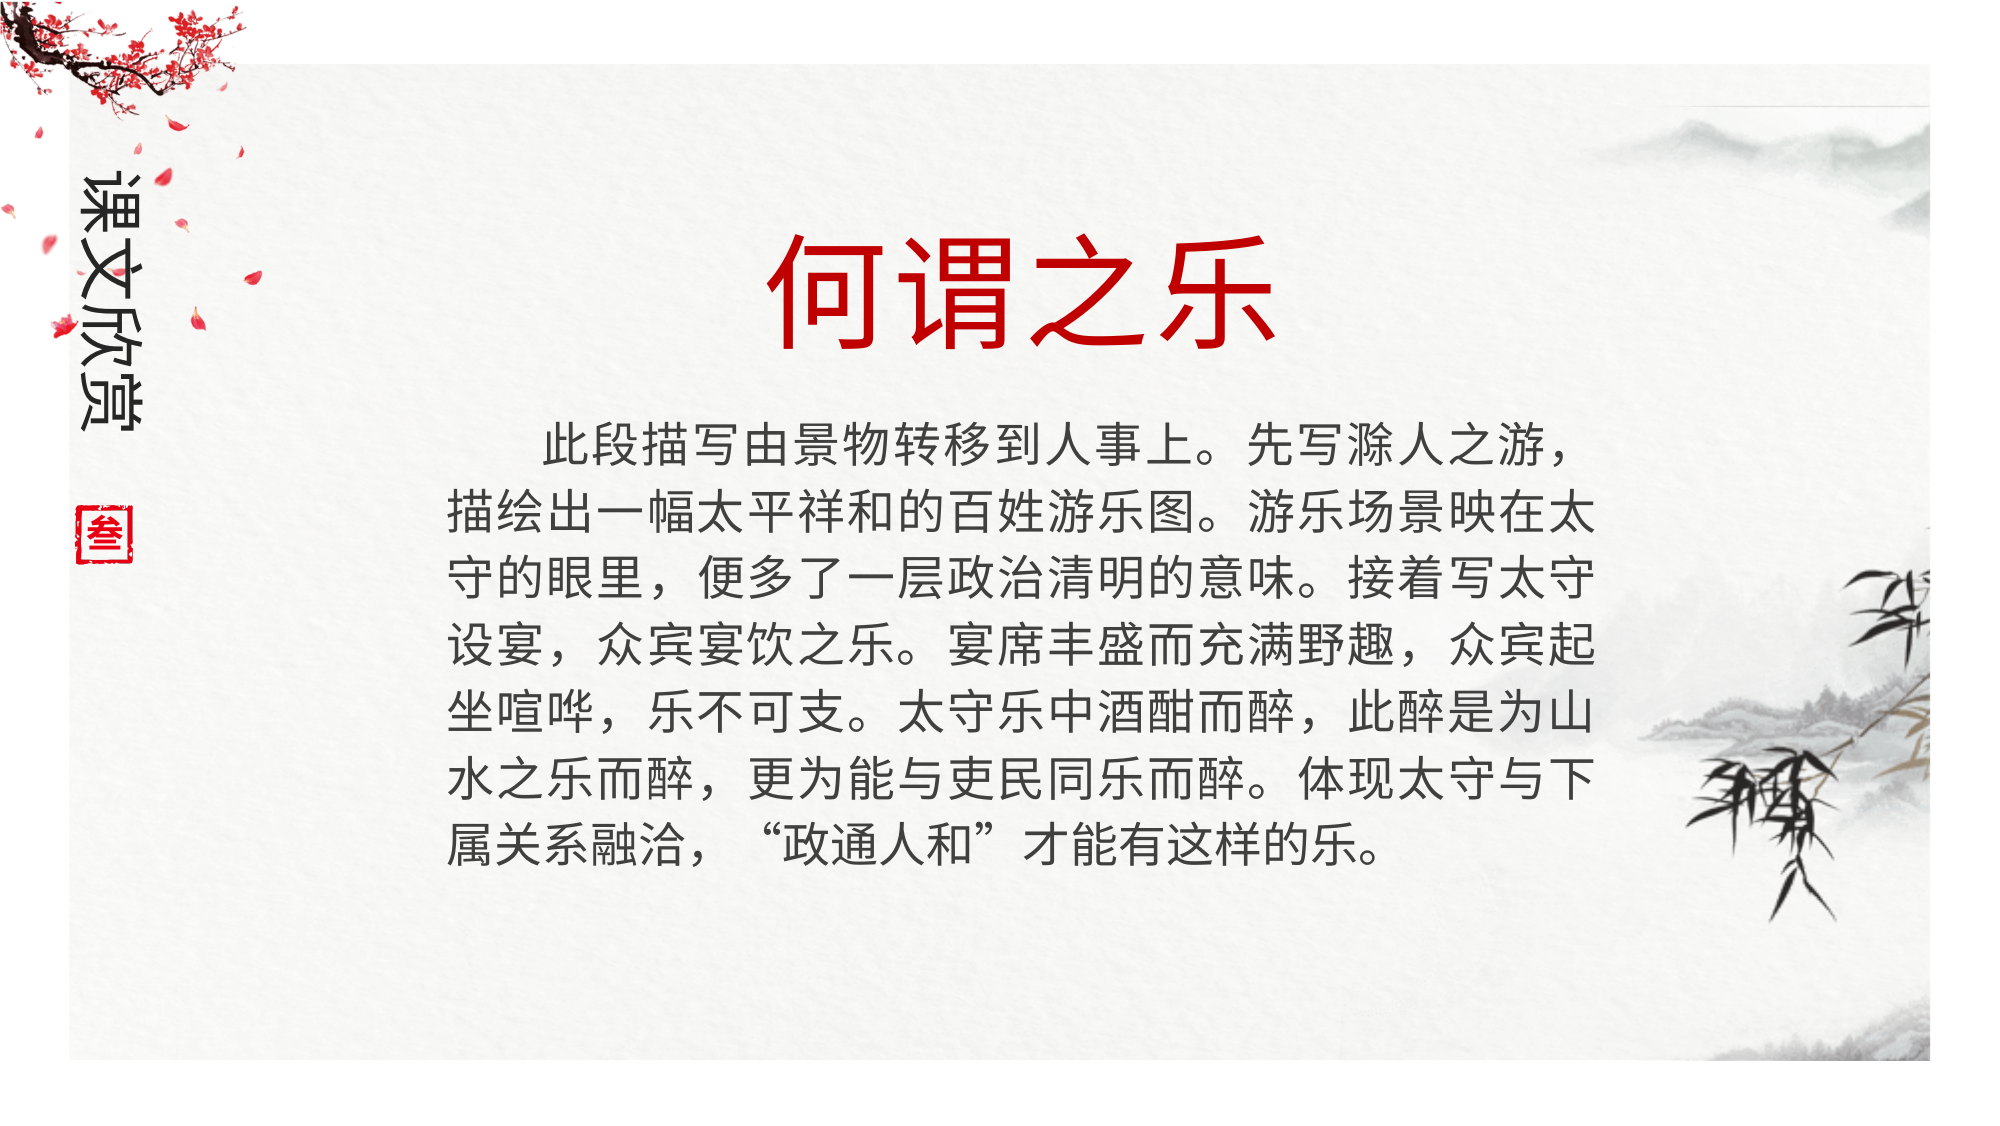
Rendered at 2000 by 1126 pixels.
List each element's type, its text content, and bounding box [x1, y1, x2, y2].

text_box 课文欣赏 [50, 349, 161, 453]
text_box 此段描写由景物转移到人事上。先写滁人之游，描绘出一幅太平祥和的百姓游乐图。游乐场景映在太守的眼里，便多了一层政治清明的意味。接着写太守设宴，众宾宴饮之乐。宴席丰盛而充满野趣，众宾起坐喧哗，乐不可支。太守乐中酒酣而醉，此醉是为山水之乐而醉，更为能与吏民同乐而醉。体现太守与下属关系融洽，“政通人和”才能有这样的乐。 [431, 398, 1611, 880]
picture [0, 0, 1931, 1061]
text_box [71, 502, 140, 565]
text_box 何谓之乐 [747, 206, 1296, 372]
